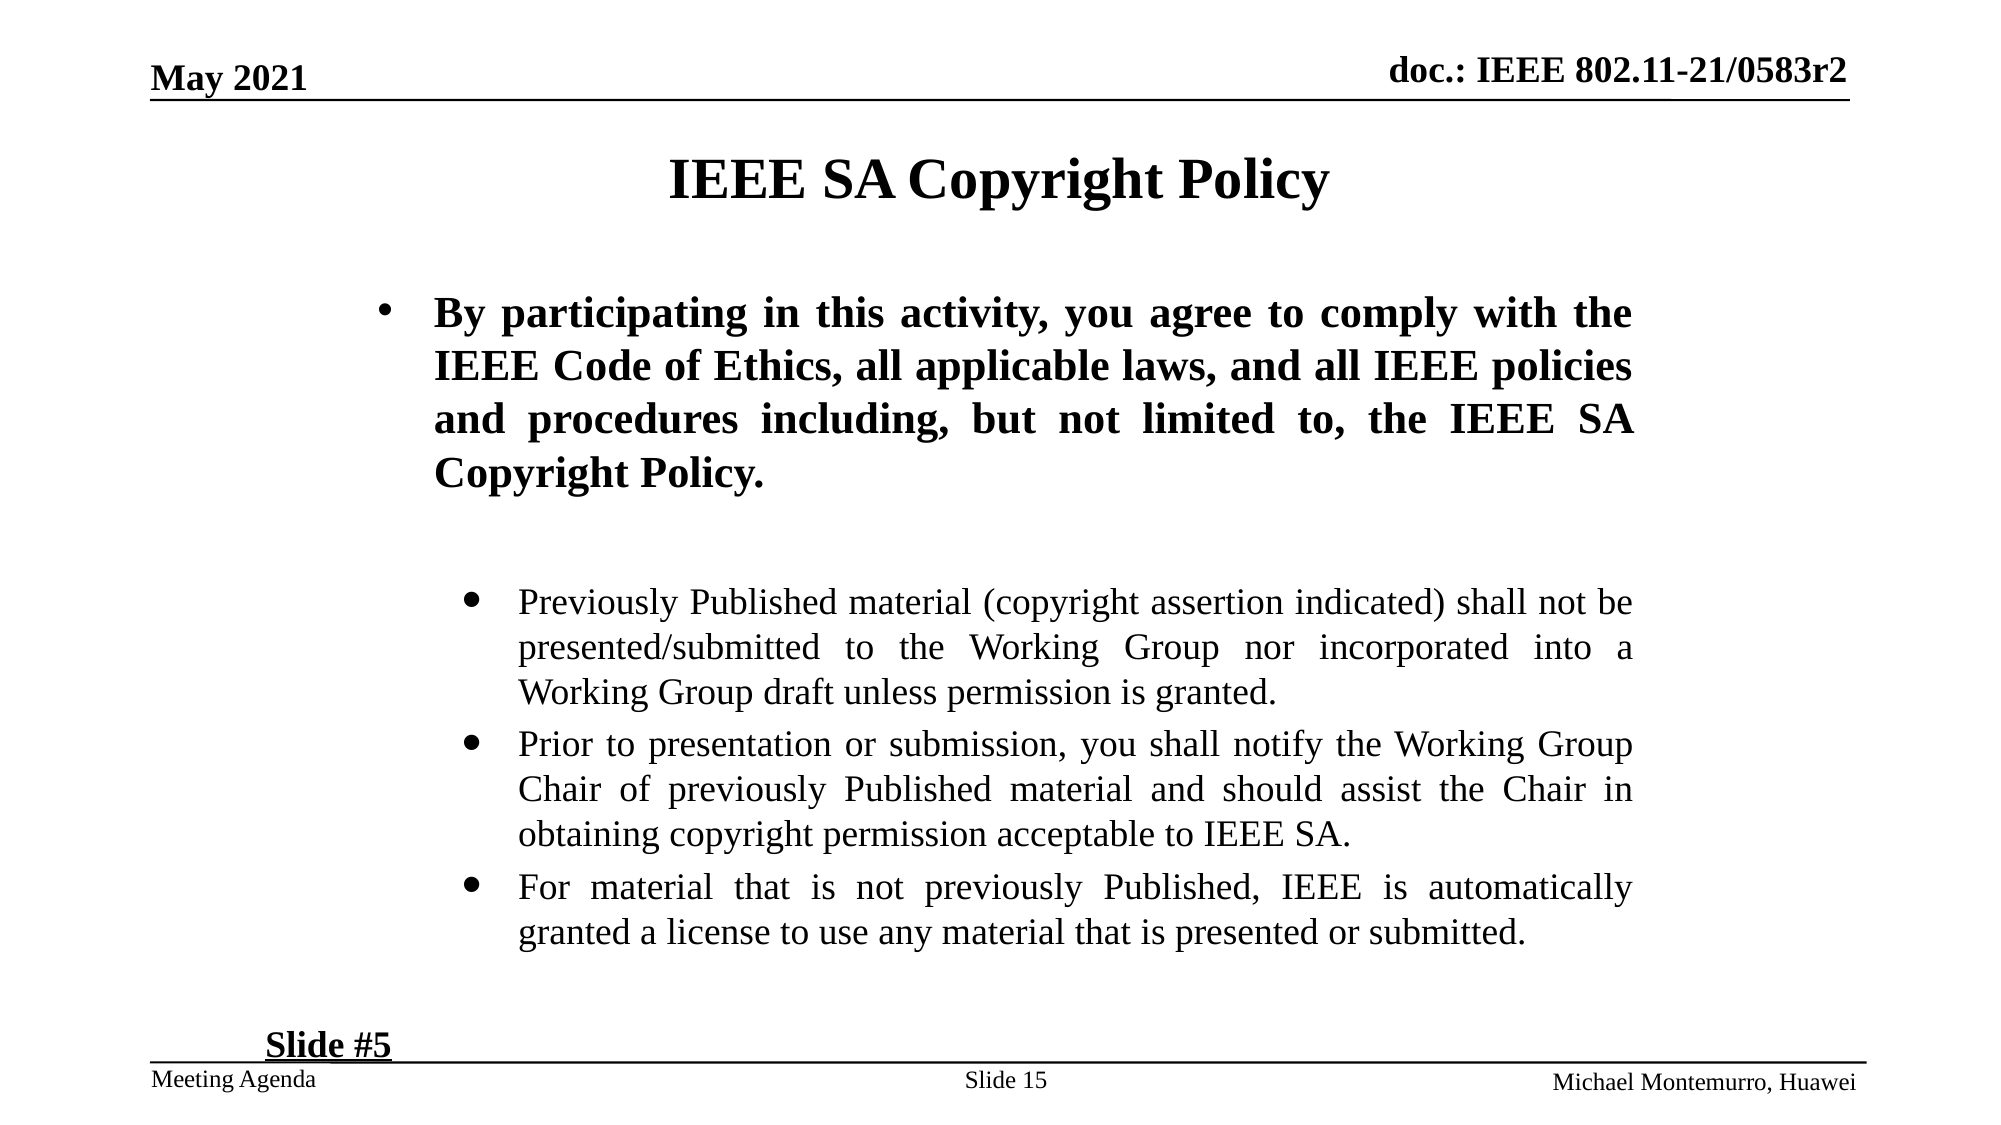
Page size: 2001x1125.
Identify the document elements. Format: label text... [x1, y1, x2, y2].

footer Michael Montemurro, Huawei [1442, 1065, 1858, 1097]
text_box IEEE SA Copyright Policy [362, 87, 1638, 263]
text_box Slide #5 [250, 1012, 407, 1073]
list By participating in this activity, you agree to comply with the IEEE Code of Ethics, all applicable laws, and all IEEE policies and procedures including, but not limited to, the IEEE SA Copyright Policy. Previously Published material (copyright assertion indicated) shall not be presented/submitted to the Working Group nor incorporated into a Working Group draft unless permission is granted. Prior to presentation or submission, you shall notify the Working Group Chair of previously Published material and should assist the Chair in obtaining copyright permission acceptable to IEEE SA. For material that is not previously Published, IEEE is automatically granted a license to use any material that is presented or submitted. [362, 275, 1650, 1038]
slide_number Slide 15 [964, 1063, 1049, 1095]
